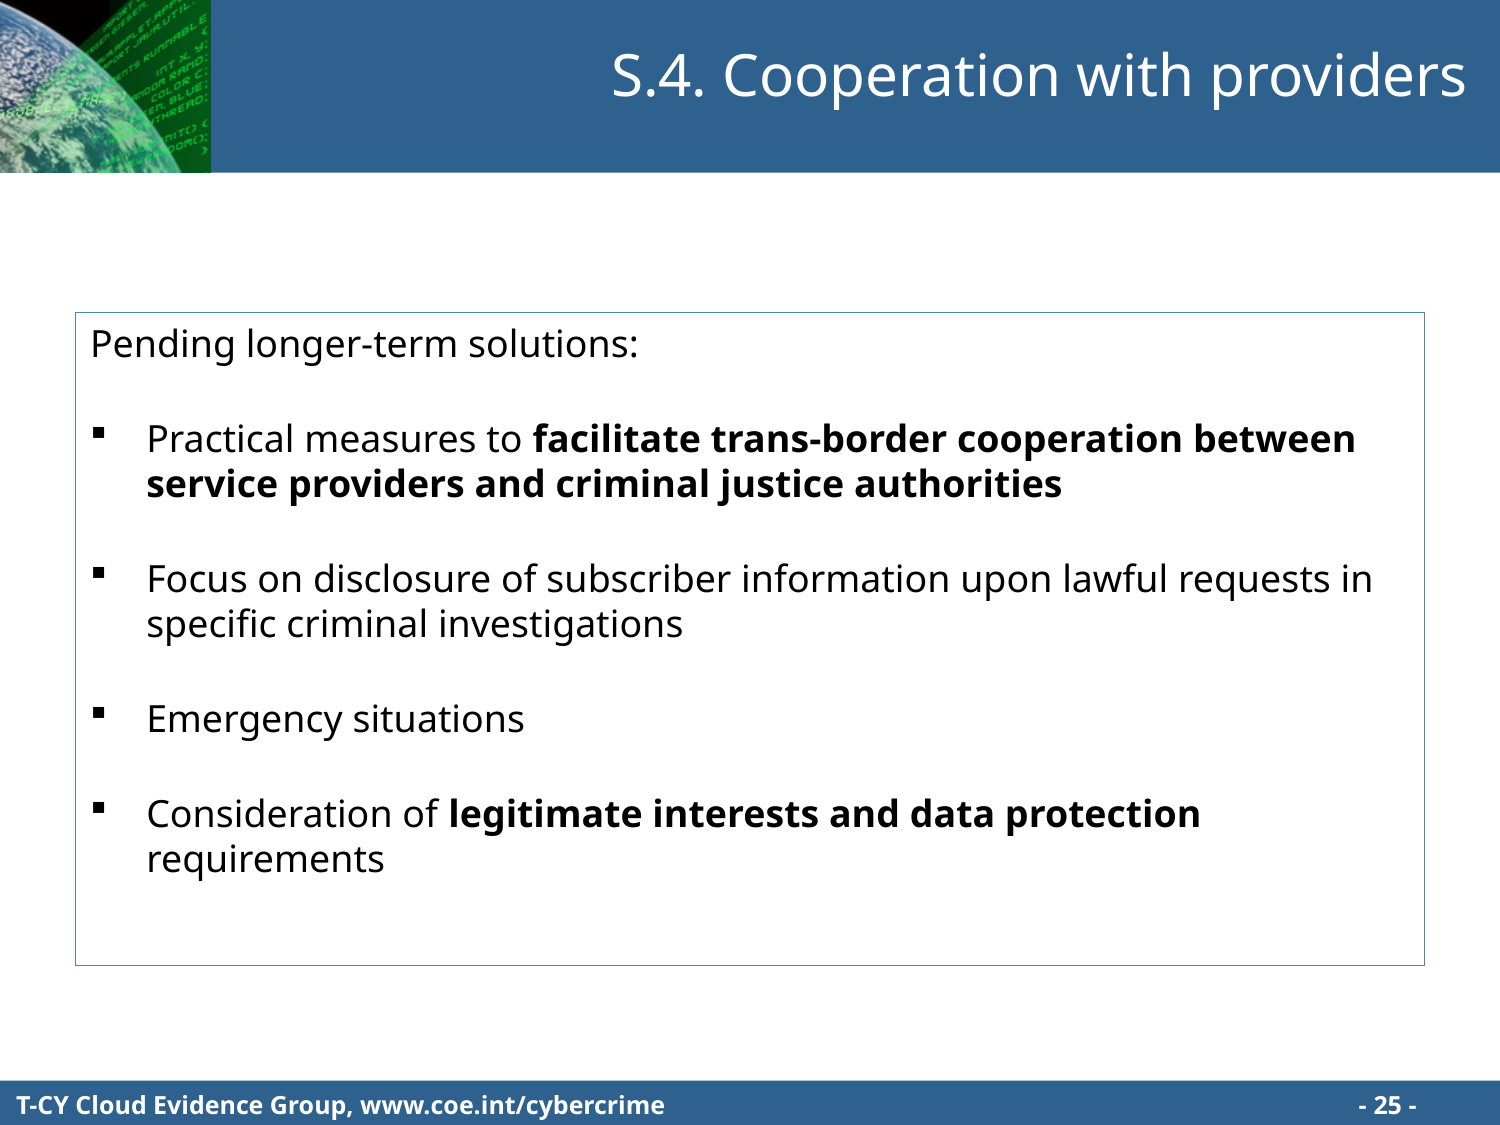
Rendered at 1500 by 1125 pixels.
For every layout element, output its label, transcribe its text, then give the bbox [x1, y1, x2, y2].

text_box [214, 0, 1500, 175]
picture [0, 0, 212, 173]
text_box [0, 1079, 1500, 1125]
text_box S.4. Cooperation with providers [230, 31, 1483, 116]
list Pending longer-term solutions: Practical measures to facilitate trans-border cooperation between service providers and criminal justice authorities Focus on disclosure of subscriber information upon lawful requests in specific criminal investigations Emergency situations Consideration of legitimate interests and data protection requirements [75, 312, 1425, 966]
text_box T-CY Cloud Evidence Group, www.coe.int/cybercrime - 25 - [1, 1082, 1500, 1125]
